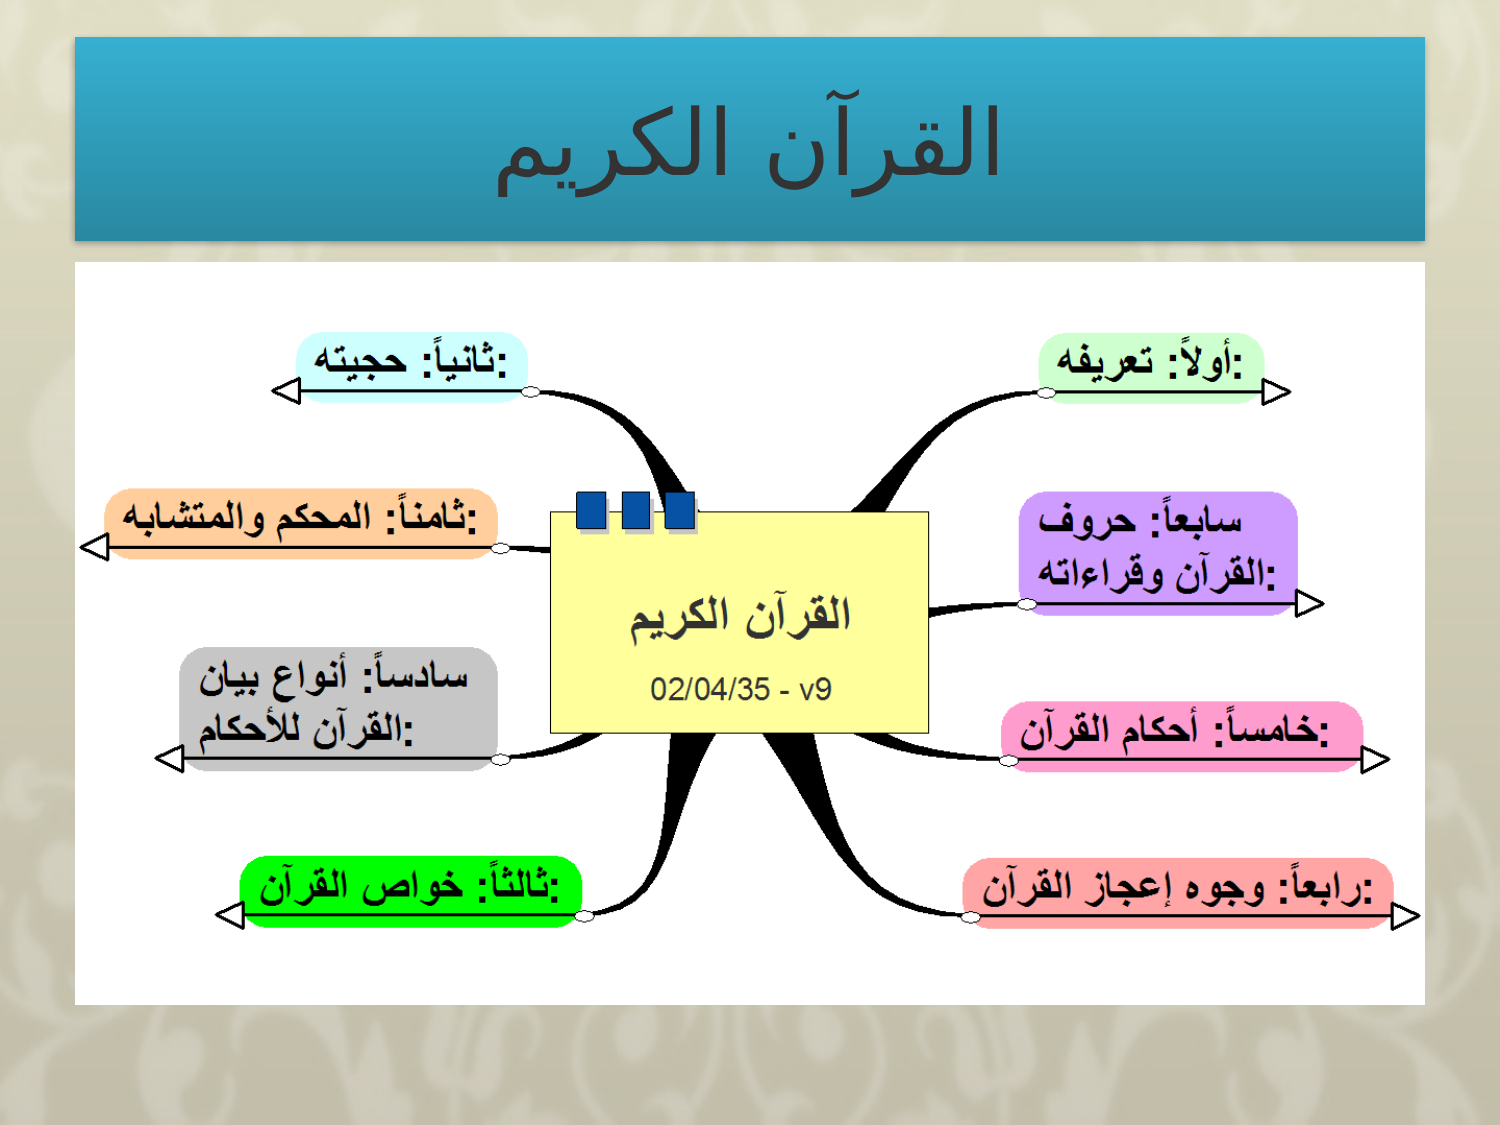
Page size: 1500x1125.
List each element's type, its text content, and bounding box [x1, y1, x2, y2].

picture [0, 0, 1500, 1125]
title القرآن الكريم [75, 37, 1425, 241]
